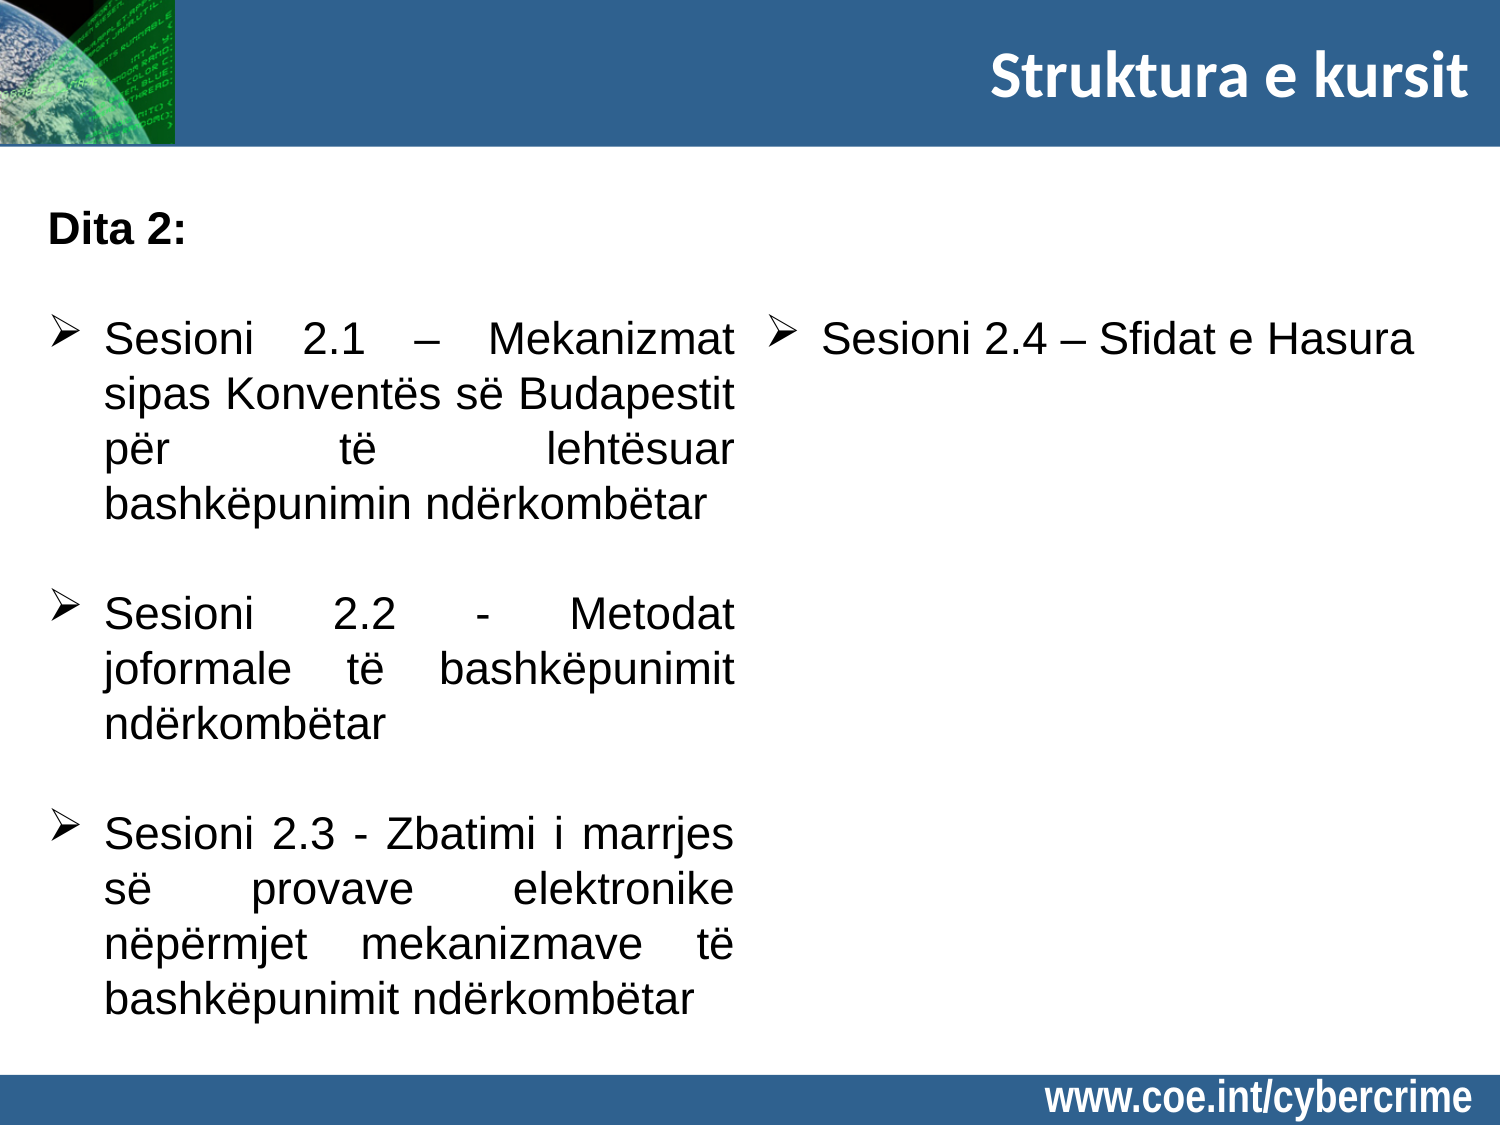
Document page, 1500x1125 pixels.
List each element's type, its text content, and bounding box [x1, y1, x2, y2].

text_box [0, 1073, 1030, 1125]
text_box Dita 2: Sesioni 2.1 – Mekanizmat sipas Konventës së Budapestit për të lehtësuar bashkëpunimin ndërkombëtar Sesioni 2.2 - Metodat joformale të bashkëpunimit ndërkombëtar Sesioni 2.3 - Zbatimi i marrjes së provave elektronike nëpërmjet mekanizmave të bashkëpunimit ndërkombëtar [32, 191, 750, 1031]
text_box Struktura e kursit [177, 0, 1500, 149]
picture [0, 0, 175, 144]
text_box www.coe.int/cybercrime [1030, 1059, 1500, 1125]
text_box Sesioni 2.4 – Sfidat e Hasura [749, 191, 1457, 372]
